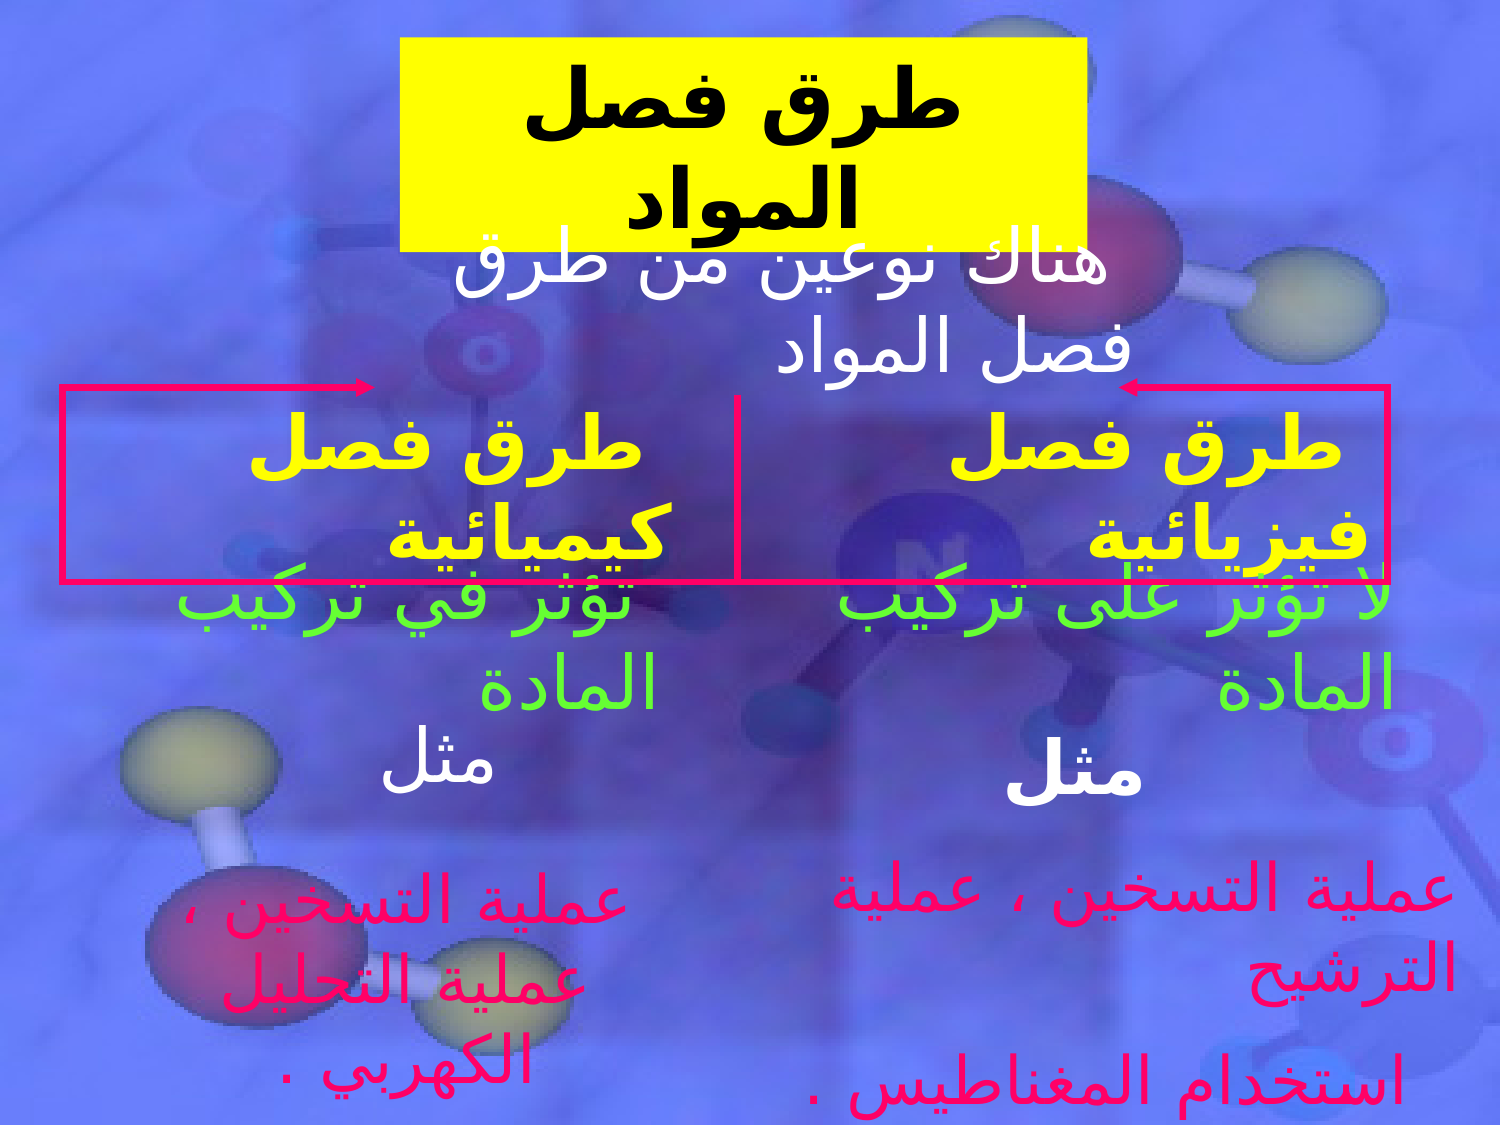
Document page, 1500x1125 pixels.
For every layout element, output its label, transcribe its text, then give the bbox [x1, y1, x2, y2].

text_box عملية التسخين ، عملية الترشيح استخدام المغناطيس . [737, 837, 1475, 1125]
text_box مثل [312, 699, 538, 805]
text_box هناك نوعين من طرق فصل المواد [688, 388, 849, 395]
picture [0, 0, 1500, 1125]
text_box لا تؤثر على تركيب المادة [799, 537, 1413, 733]
text_box مثل [962, 712, 1188, 818]
text_box تؤثر في تركيب المادة [87, 585, 675, 733]
text_box طرق فصل كيميائية [66, 388, 688, 579]
text_box طرق فصل المواد [399, 37, 1088, 199]
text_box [374, 305, 1119, 388]
text_box هناك نوعين من طرق فصل المواد [324, 199, 1150, 386]
text_box طرق فصل فيزيائية [849, 388, 1384, 537]
text_box عملية التسخين ، عملية التحليل الكهربي . [137, 849, 675, 1105]
text_box تؤثر في تركيب المادة [87, 537, 675, 579]
